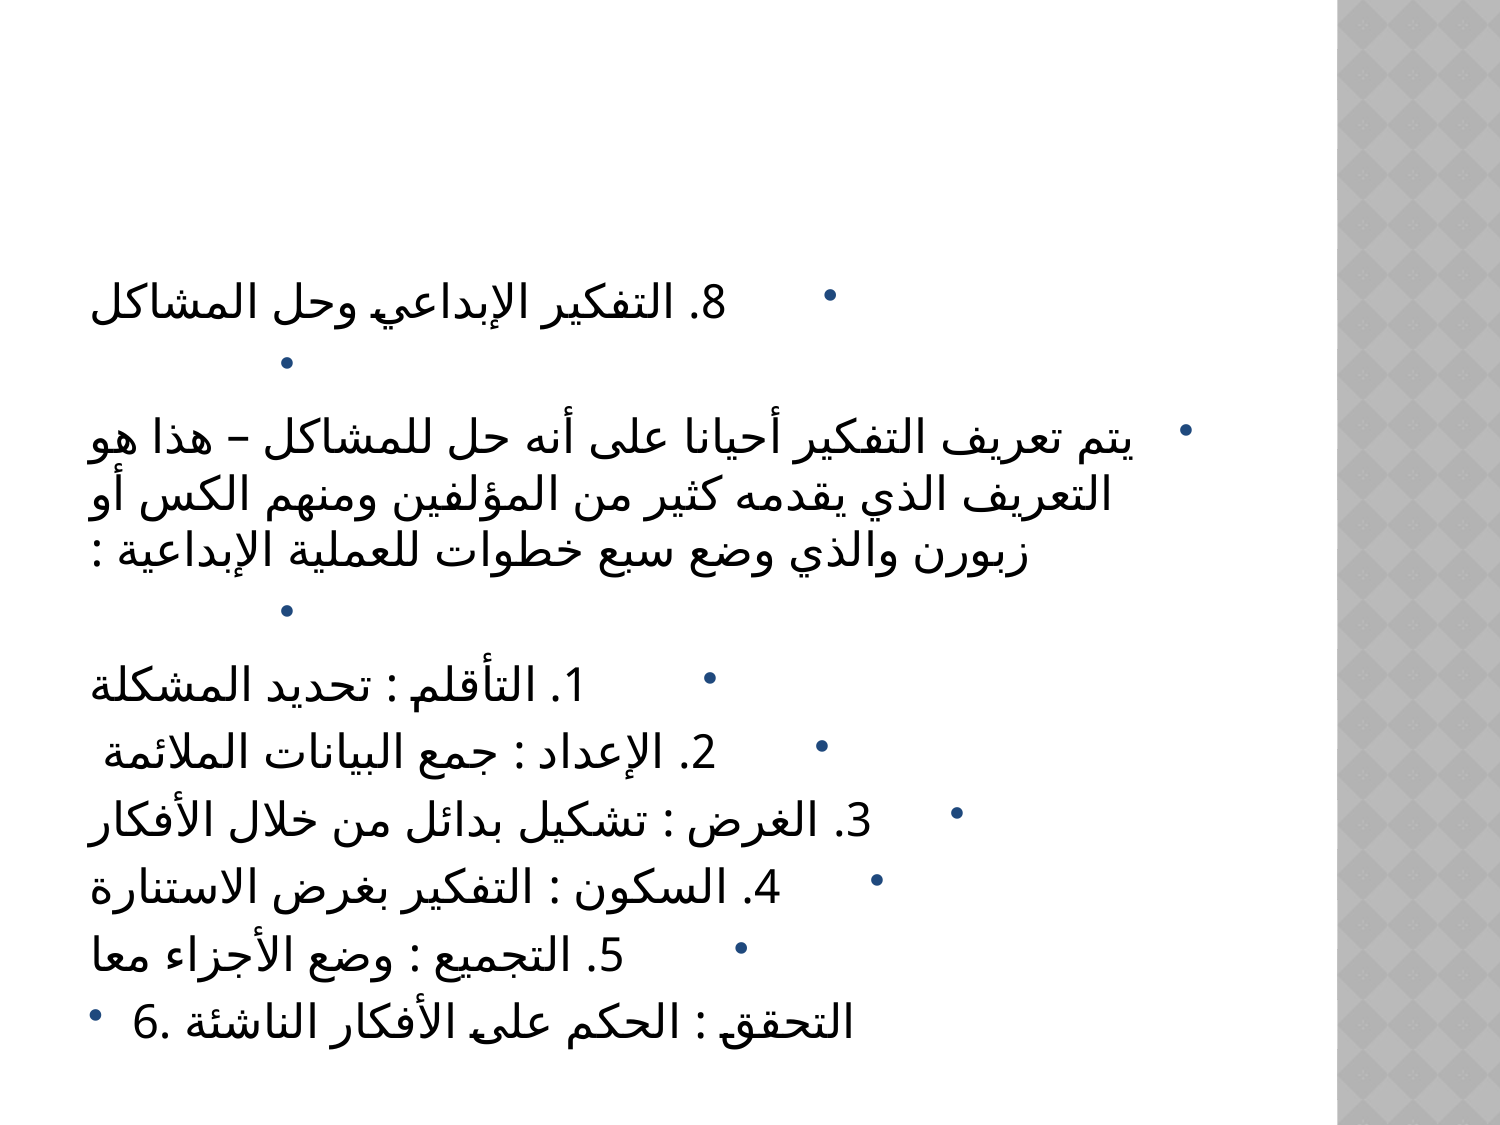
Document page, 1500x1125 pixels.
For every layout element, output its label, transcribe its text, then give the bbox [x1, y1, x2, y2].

list 8. التفكير الإبداعي وحل المشاكل يتم تعريف التفكير أحيانا على أنه حل للمشاكل – هذا هو التعريف الذي يقدمه كثير من المؤلفين ومنهم الكس أو زبورن والذي وضع سبع خطوات للعملية الإبداعية : 1. التأقلم : تحديد المشكلة 2. الإعداد : جمع البيانات الملائمة 3. الغرض : تشكيل بدائل من خلال الأفكار 4. السكون : التفكير بغرض الاستنارة 5. التجميع : وضع الأجزاء معا 6. التحقق : الحكم على الأفكار الناشئة [75, 264, 1263, 1059]
